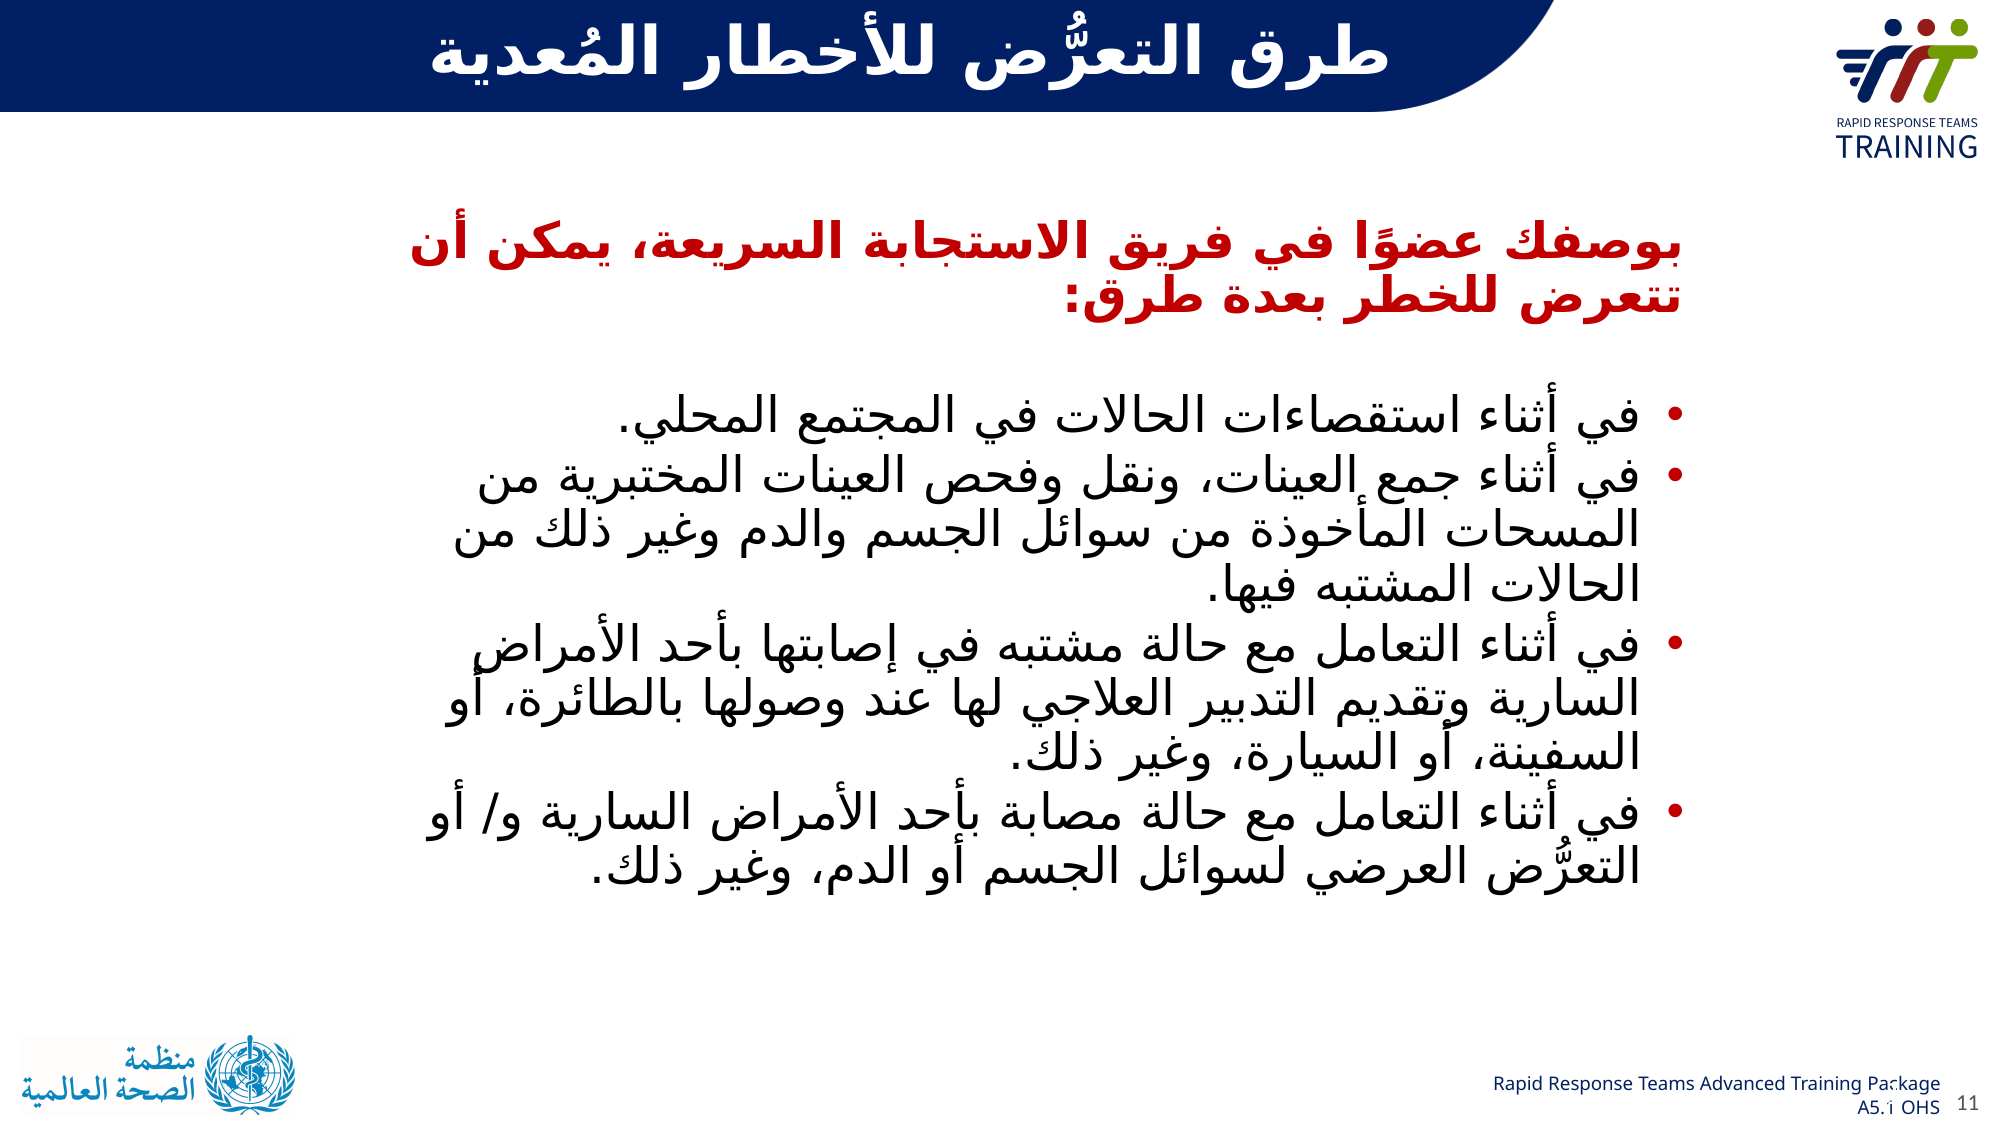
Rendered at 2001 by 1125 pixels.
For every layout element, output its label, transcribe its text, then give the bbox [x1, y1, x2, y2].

picture [22, 1035, 295, 1115]
picture [0, 0, 1578, 112]
picture [252, 1050, 258, 1059]
title طرق التعرُّض للأخطار المُعدية [37, 0, 1402, 107]
list بوصفك عضوًا في فريق الاستجابة السريعة، يمكن أن تتعرض للخطر بعدة طرق: في أثناء استقصاءات الحالات في المجتمع المحلي. في أثناء جمع العينات، ونقل وفحص العينات المختبرية من المسحات المأخوذة من سوائل الجسم والدم وغير ذلك من الحالات المشتبه فيها. في أثناء التعامل مع حالة مشتبه في إصابتها بأحد الأمراض السارية وتقديم التدبير العلاجي لها عند وصولها بالطائرة، أو السفينة، أو السيارة، وغير ذلك. في أثناء التعامل مع حالة مصابة بأحد الأمراض السارية و/ أو التعرُّض العرضي لسوائل الجسم أو الدم، وغير ذلك. [307, 207, 1693, 972]
slide_number 11 [1882, 1037, 1930, 1092]
picture [1835, 19, 1978, 167]
